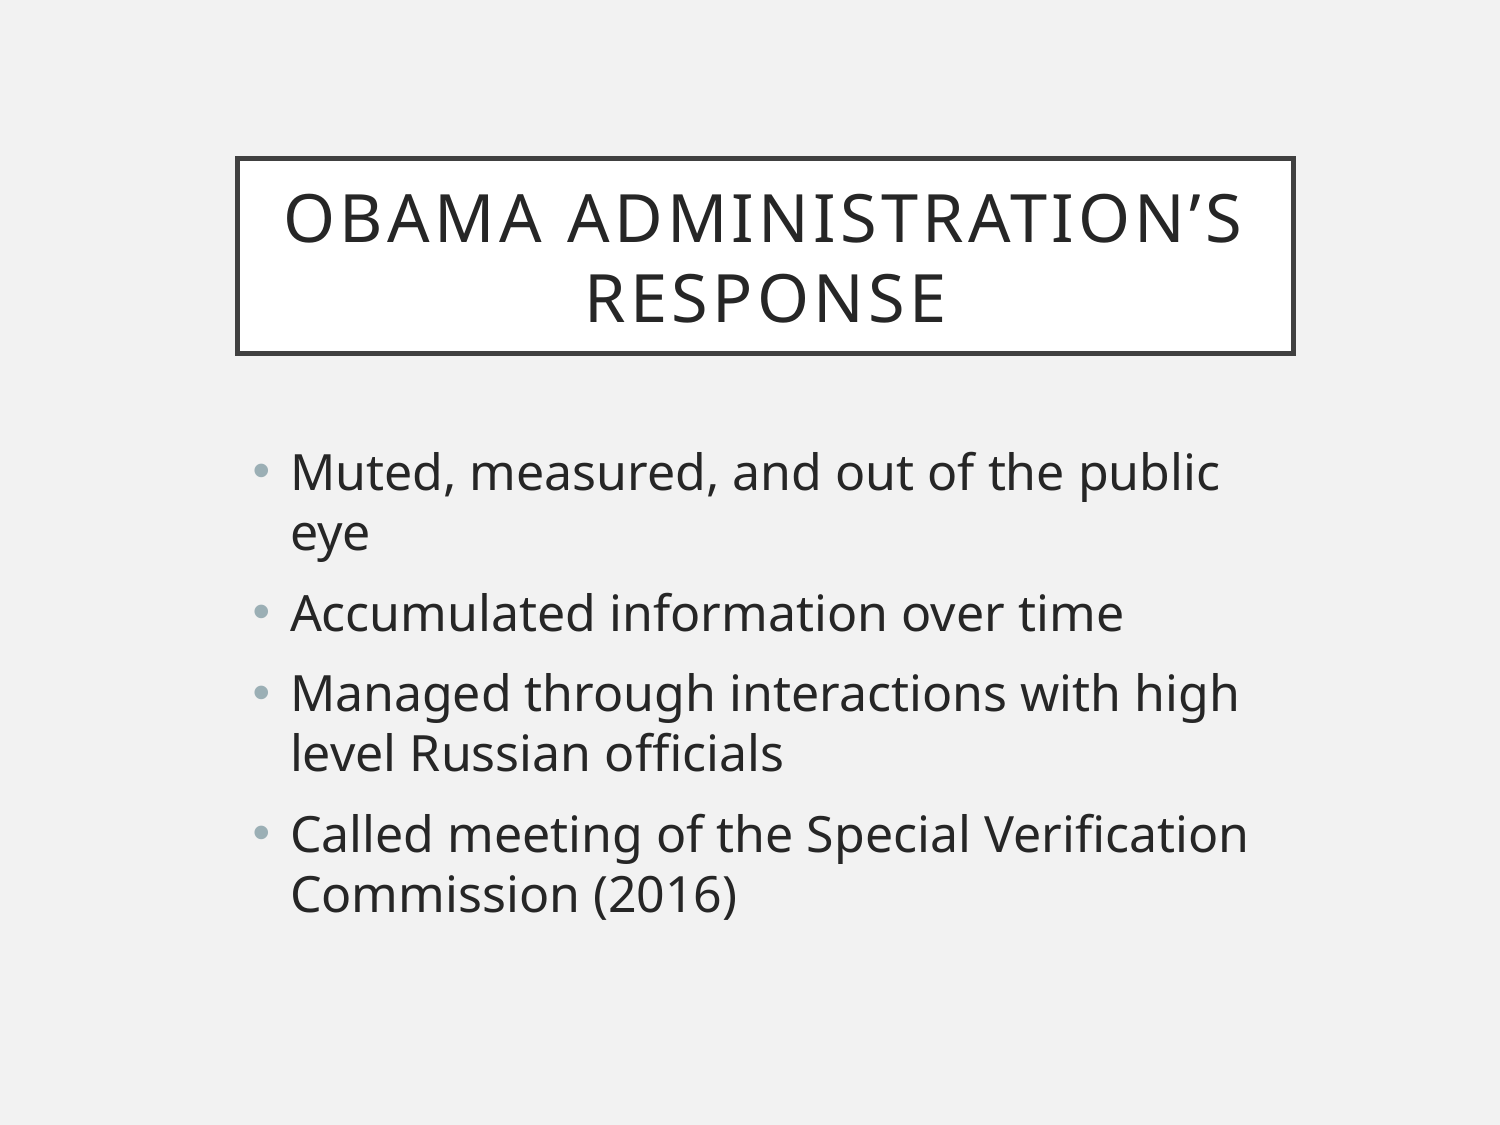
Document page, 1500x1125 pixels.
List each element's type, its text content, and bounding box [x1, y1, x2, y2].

list Muted, measured, and out of the public eye Accumulated information over time Managed through interactions with high level Russian officials Called meeting of the Special Verification Commission (2016) [237, 432, 1307, 942]
title Obama administration’s response [235, 156, 1296, 356]
